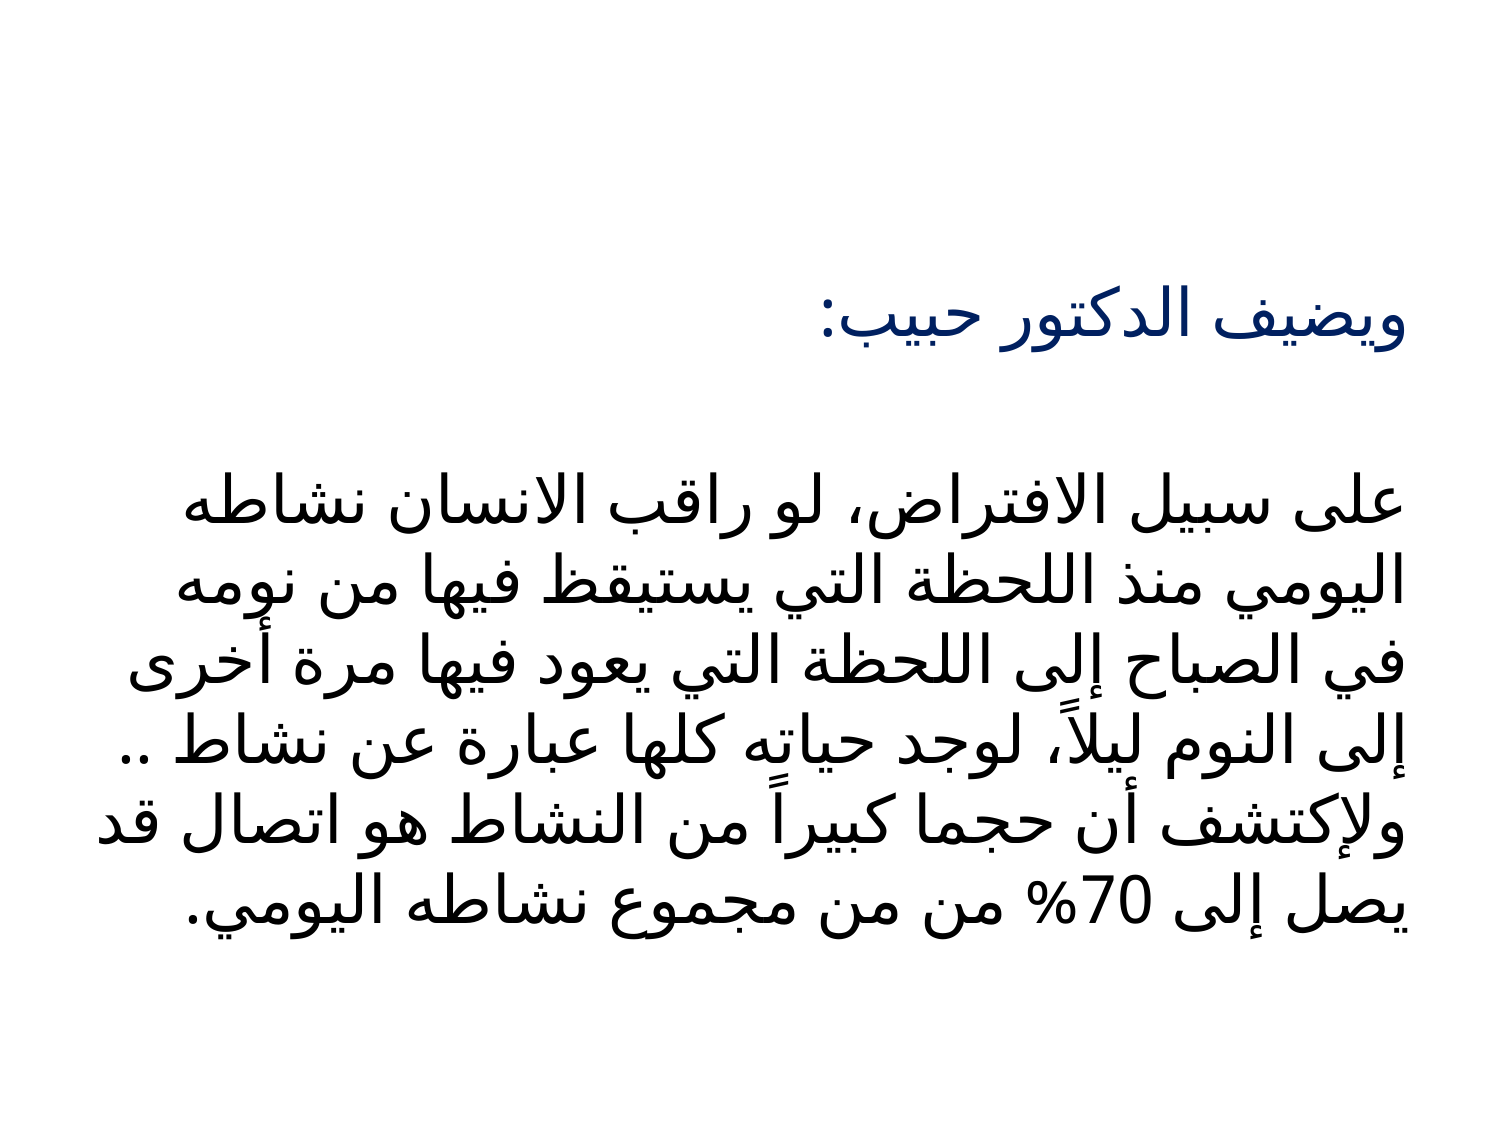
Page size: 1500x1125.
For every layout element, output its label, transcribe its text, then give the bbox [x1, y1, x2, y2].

list ويضيف الدكتور حبيب: على سبيل الافتراض، لو راقب الانسان نشاطه اليومي منذ اللحظة التي يستيقظ فيها من نومه في الصباح إلى اللحظة التي يعود فيها مرة أخرى إلى النوم ليلاً، لوجد حياته كلها عبارة عن نشاط .. ولإكتشف أن حجما كبيراً من النشاط هو اتصال قد يصل إلى 70% من من مجموع نشاطه اليومي. [75, 262, 1425, 1005]
